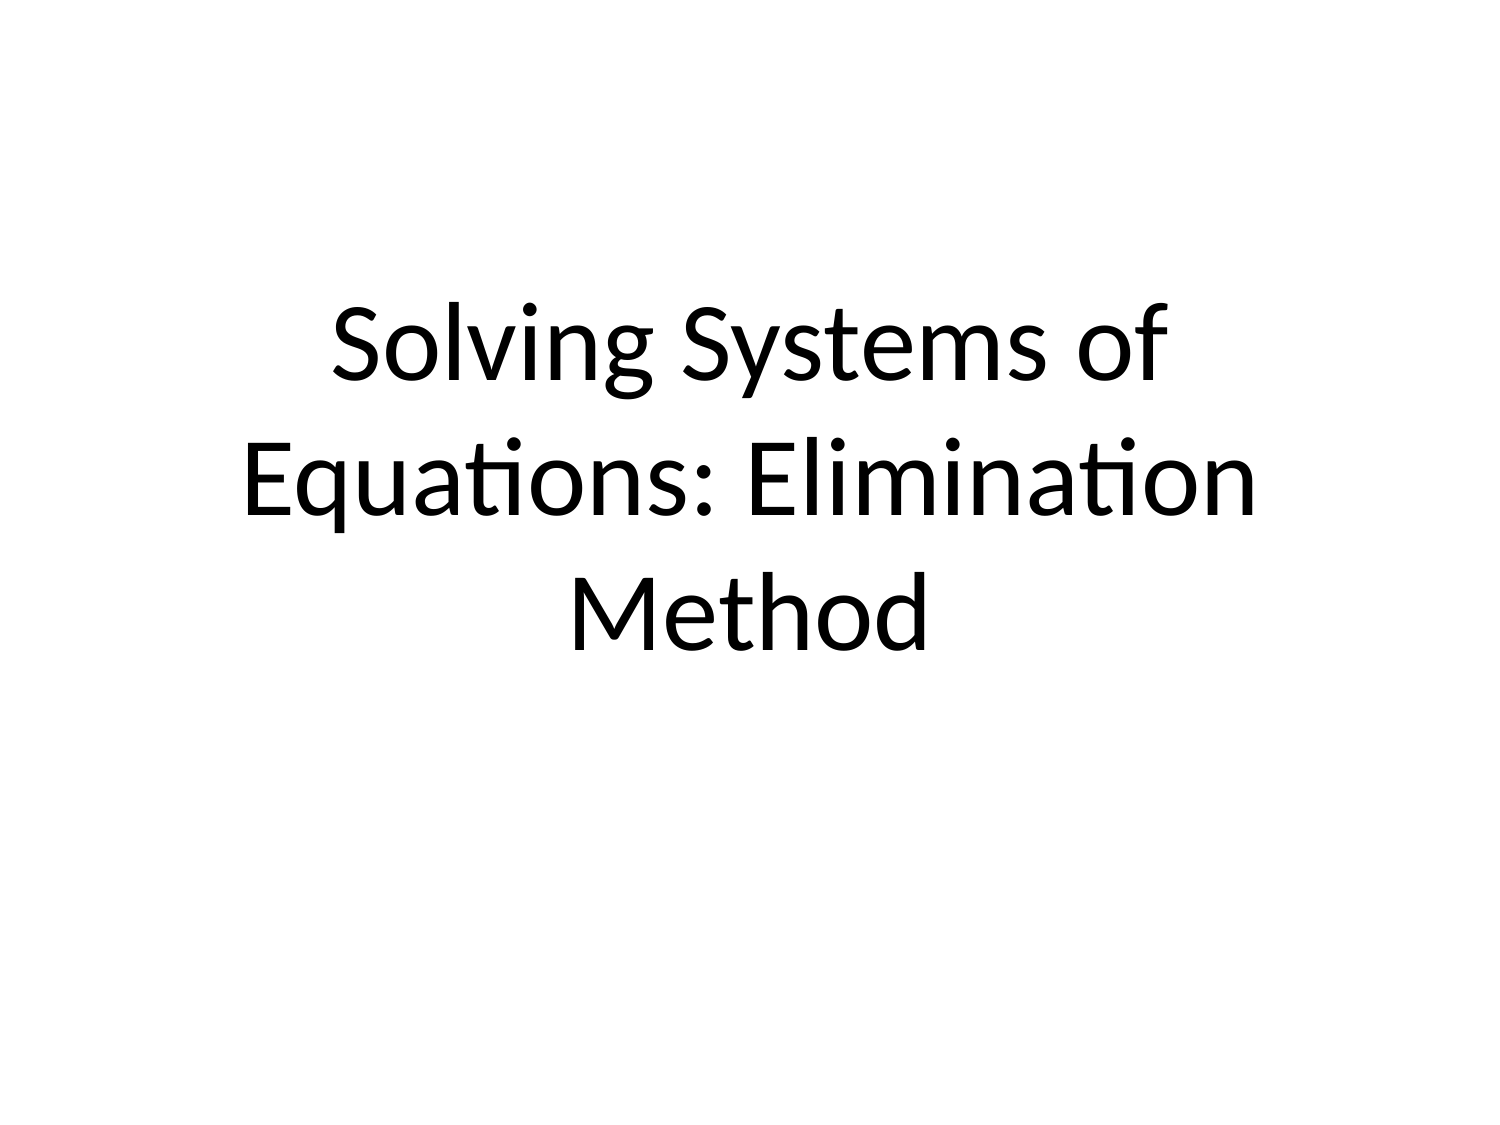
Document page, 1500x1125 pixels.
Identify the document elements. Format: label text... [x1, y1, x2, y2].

title Solving Systems of Equations: Elimination Method [112, 349, 1388, 591]
